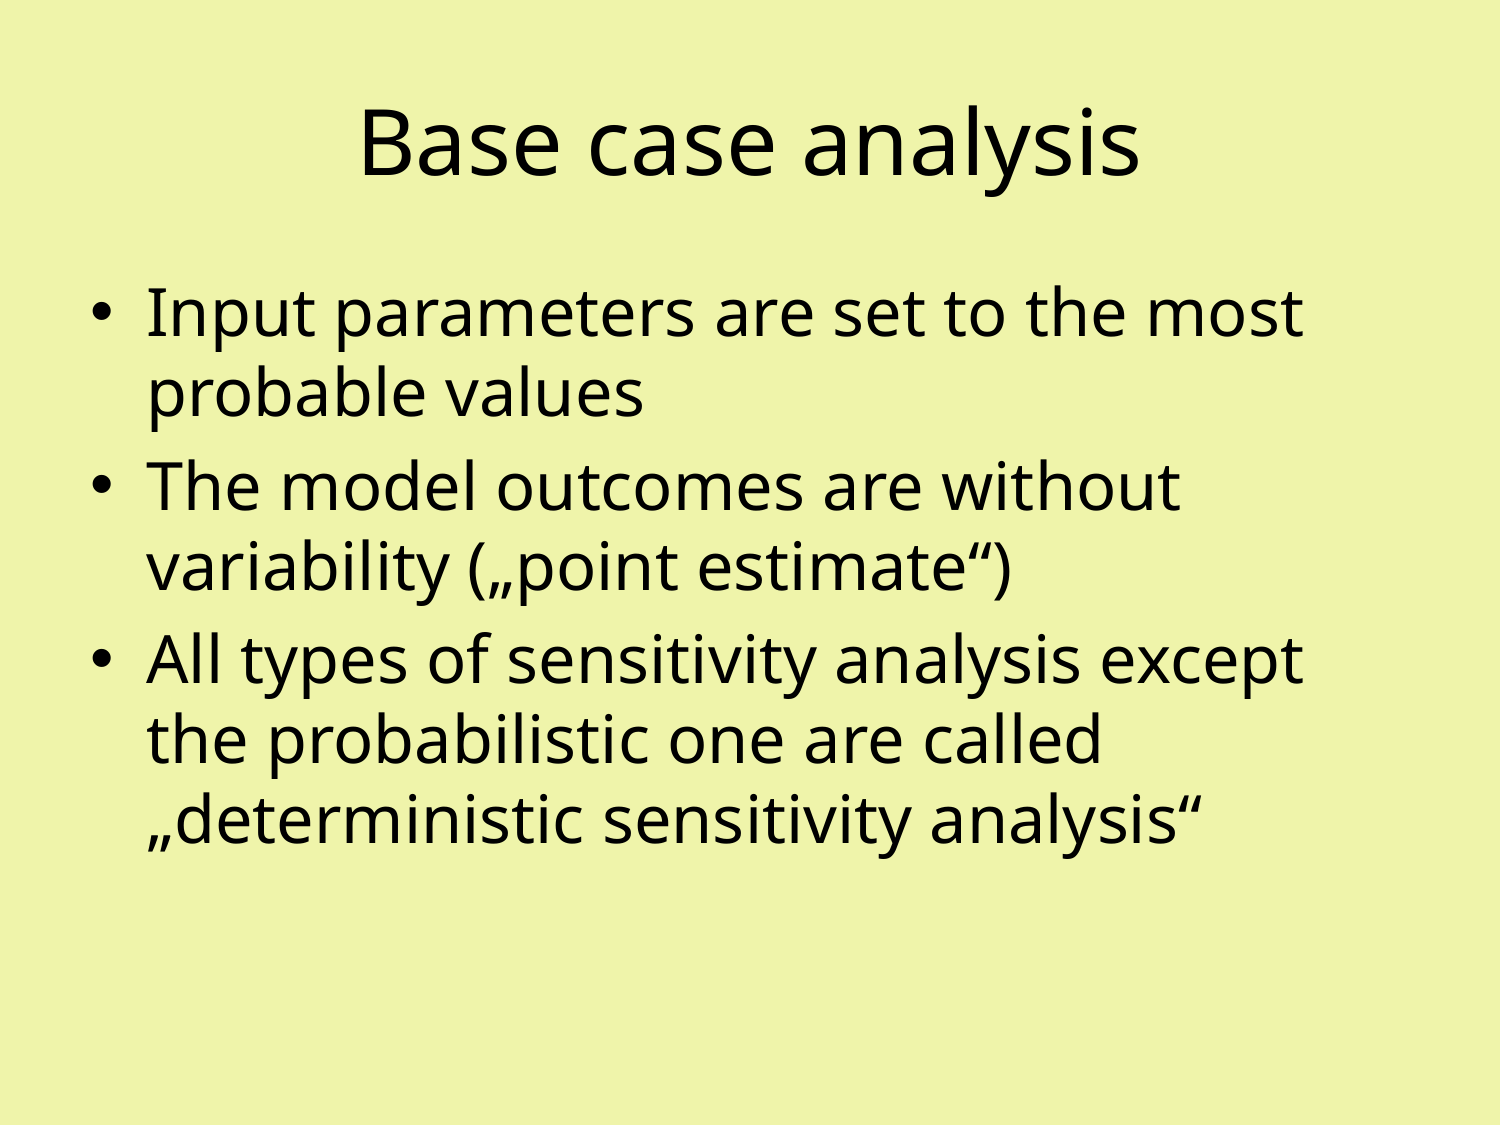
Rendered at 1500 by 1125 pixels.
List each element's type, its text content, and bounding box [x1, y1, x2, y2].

title Base case analysis [75, 45, 1425, 233]
list Input parameters are set to the most probable values The model outcomes are without variability („point estimate“) All types of sensitivity analysis except the probabilistic one are called „deterministic sensitivity analysis“ [75, 262, 1425, 1005]
